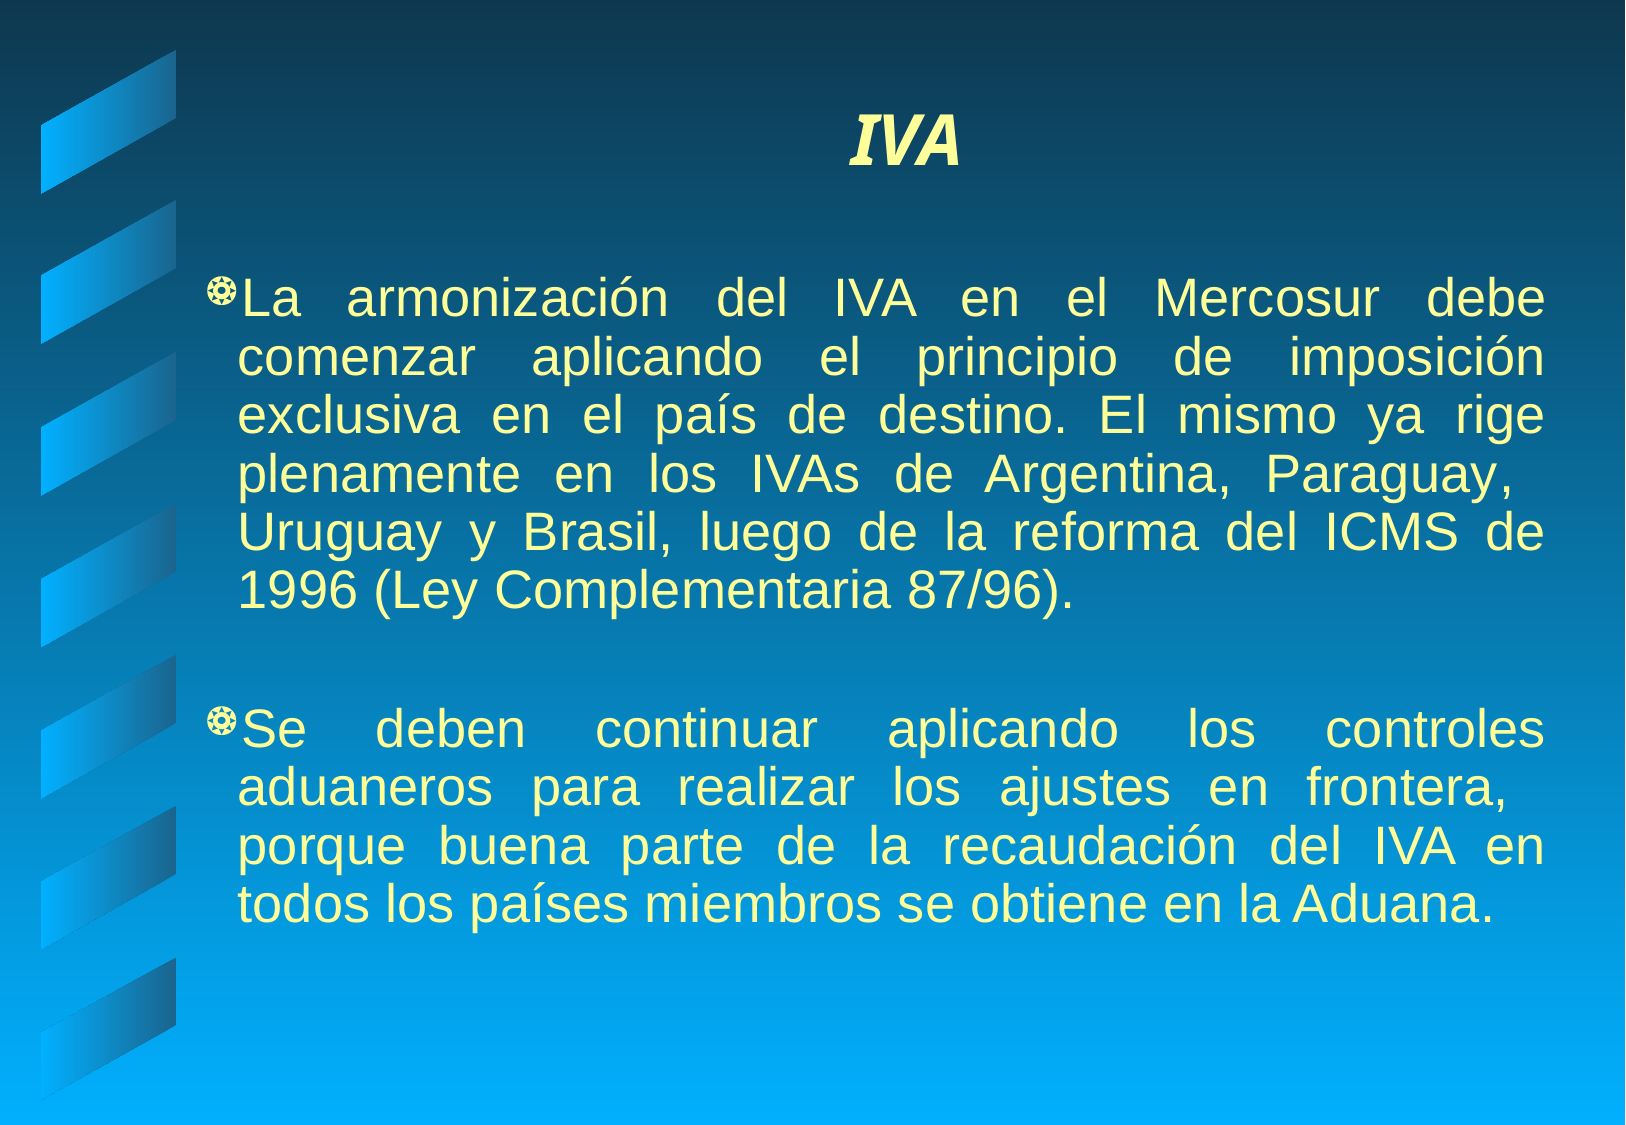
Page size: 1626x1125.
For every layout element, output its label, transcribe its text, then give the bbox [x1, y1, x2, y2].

title IVA [216, 68, 1599, 188]
text_box La armonización del IVA en el Mercosur debe comenzar aplicando el principio de imposición exclusiva en el país de destino. El mismo ya rige plenamente en los IVAs de Argentina, Paraguay, Uruguay y Brasil, luego de la reforma del ICMS de 1996 (Ley Complementaria 87/96). Se deben continuar aplicando los controles aduaneros para realizar los ajustes en frontera, porque buena parte de la recaudación del IVA en todos los países miembros se obtiene en la Aduana. [187, 262, 1563, 942]
